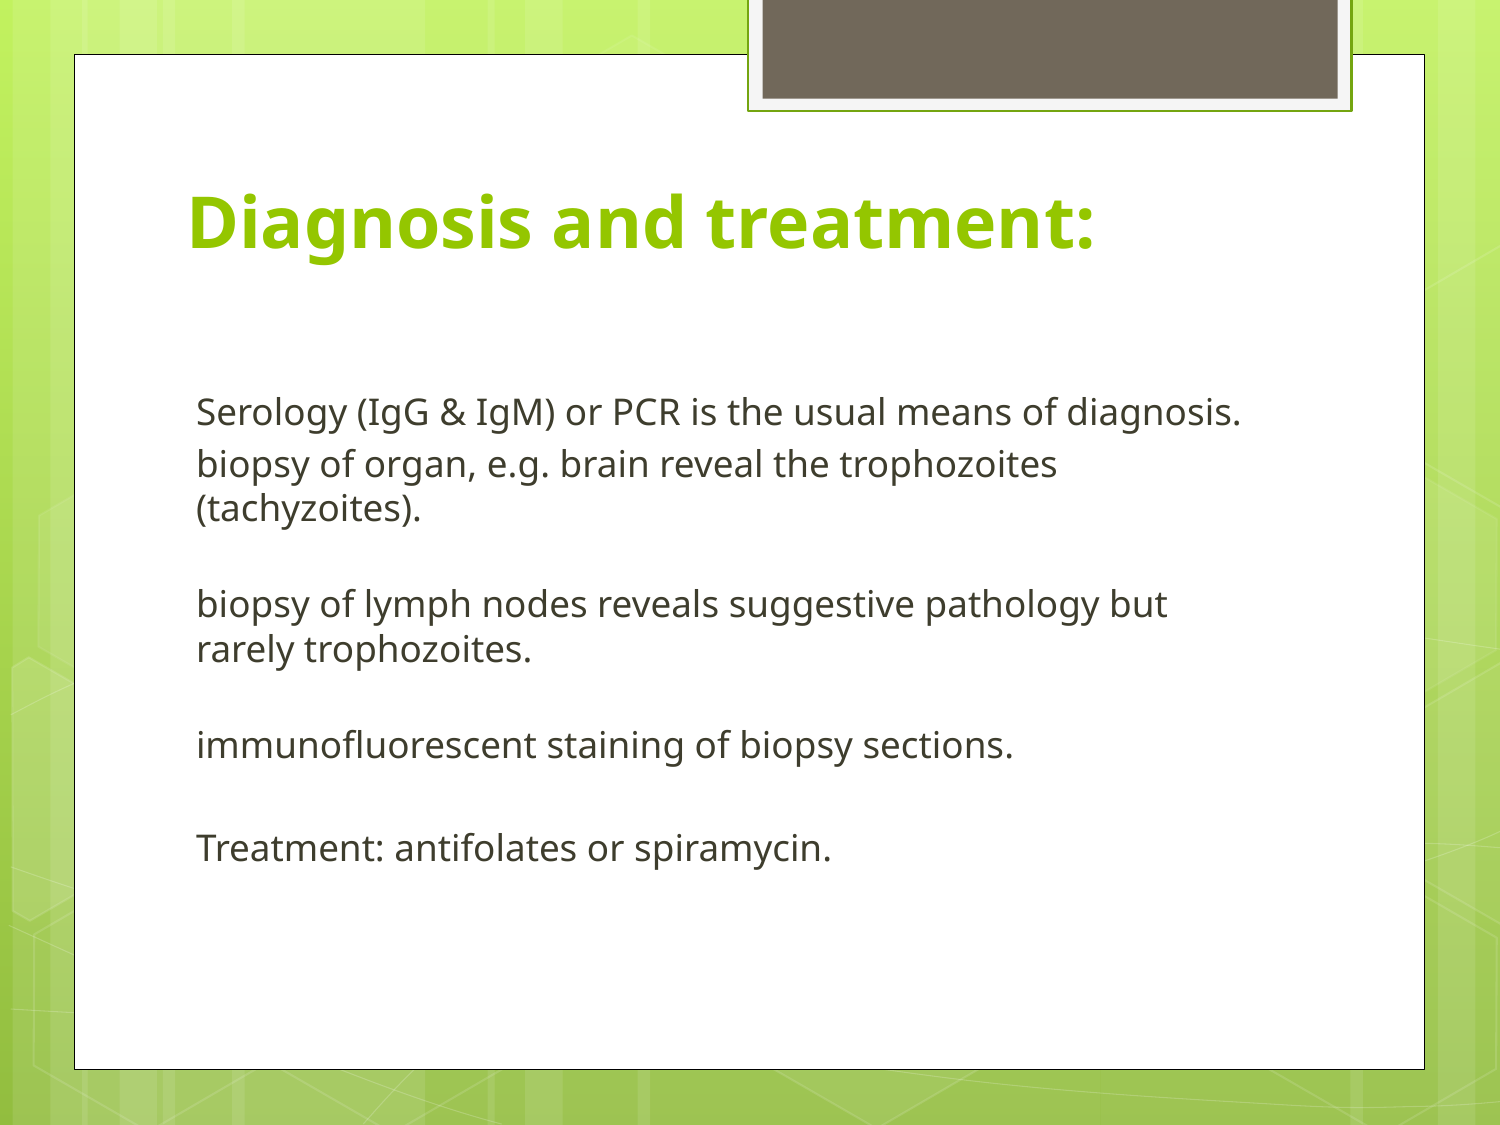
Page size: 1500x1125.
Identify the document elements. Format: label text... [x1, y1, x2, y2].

title Diagnosis and treatment: [171, 168, 1324, 357]
list Serology (IgG & IgM) or PCR is the usual means of diagnosis. biopsy of organ, e.g. brain reveal the trophozoites (tachyzoites). biopsy of lymph nodes reveals suggestive pathology but rarely trophozoites. immunofluorescent staining of biopsy sections. Treatment: antifolates or spiramycin. [171, 381, 1283, 957]
